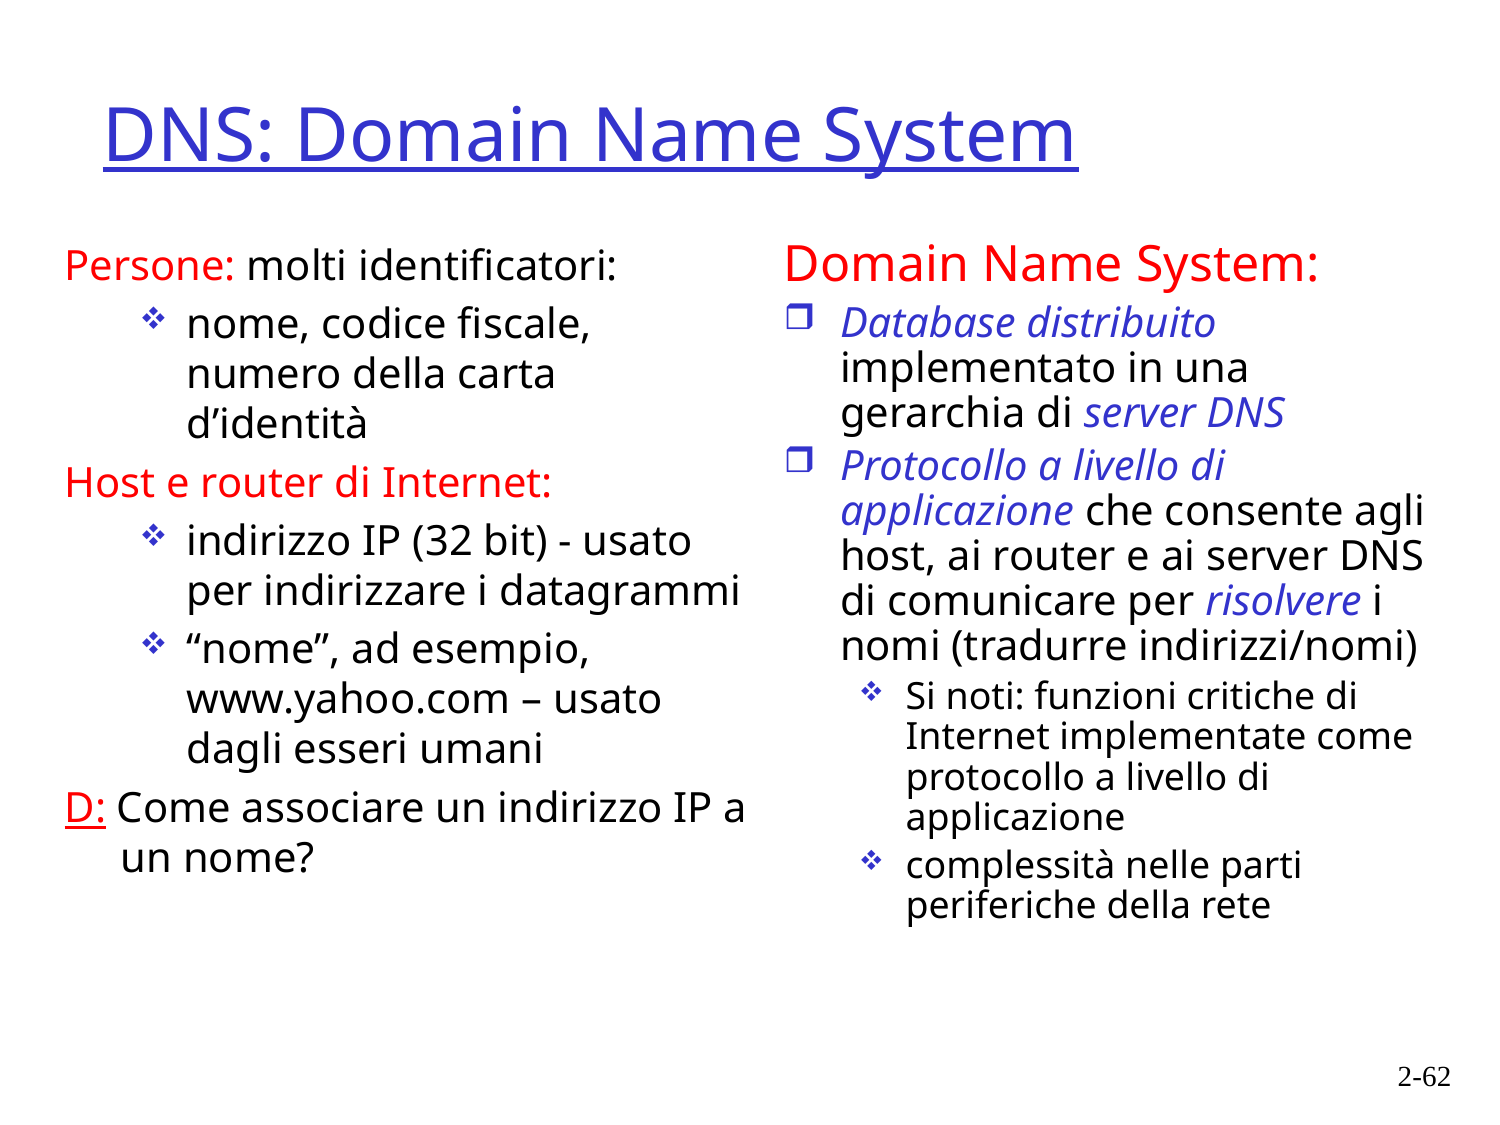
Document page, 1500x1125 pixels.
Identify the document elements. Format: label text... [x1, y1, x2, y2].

list Persone: molti identificatori: nome, codice fiscale, numero della carta d’identità Host e router di Internet: indirizzo IP (32 bit) - usato per indirizzare i datagrammi “nome”, ad esempio, www.yahoo.com – usato dagli esseri umani D: Come associare un indirizzo IP a un nome? [49, 230, 765, 1051]
list Domain Name System: Database distribuito implementato in una gerarchia di server DNS Protocollo a livello di applicazione che consente agli host, ai router e ai server DNS di comunicare per risolvere i nomi (tradurre indirizzi/nomi) Si noti: funzioni critiche di Internet implementate come protocollo a livello di applicazione complessità nelle parti periferiche della rete [768, 230, 1451, 1051]
slide_number 2-62 [1362, 1049, 1467, 1125]
title DNS: Domain Name System [87, 37, 1363, 226]
